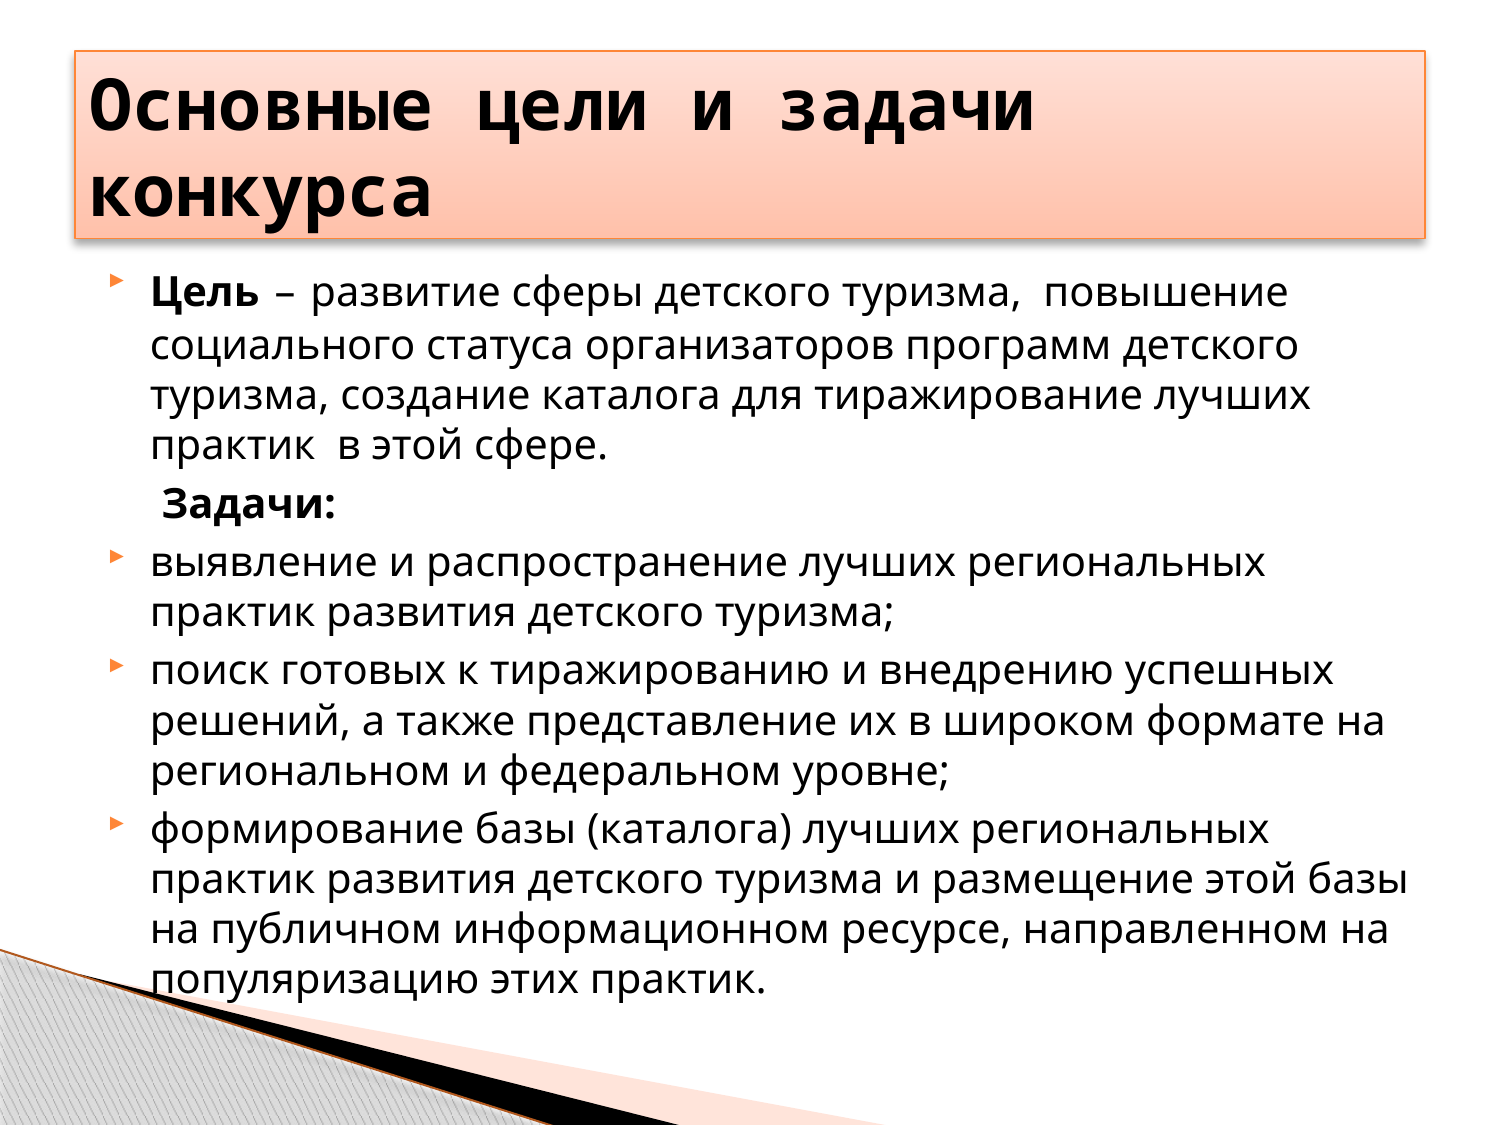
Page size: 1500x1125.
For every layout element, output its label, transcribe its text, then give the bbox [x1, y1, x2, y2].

list Цель – развитие сферы детского туризма, повышение социального статуса организаторов программ детского туризма, создание каталога для тиражирование лучших практик в этой сфере. Задачи: выявление и распространение лучших региональных практик развития детского туризма; поиск готовых к тиражированию и внедрению успешных решений, а также представление их в широком формате на региональном и федеральном уровне; формирование базы (каталога) лучших региональных практик развития детского туризма и размещение этой базы на публичном информационном ресурсе, направленном на популяризацию этих практик. [75, 250, 1425, 1032]
title Основные цели и задачи конкурса [74, 50, 1426, 239]
